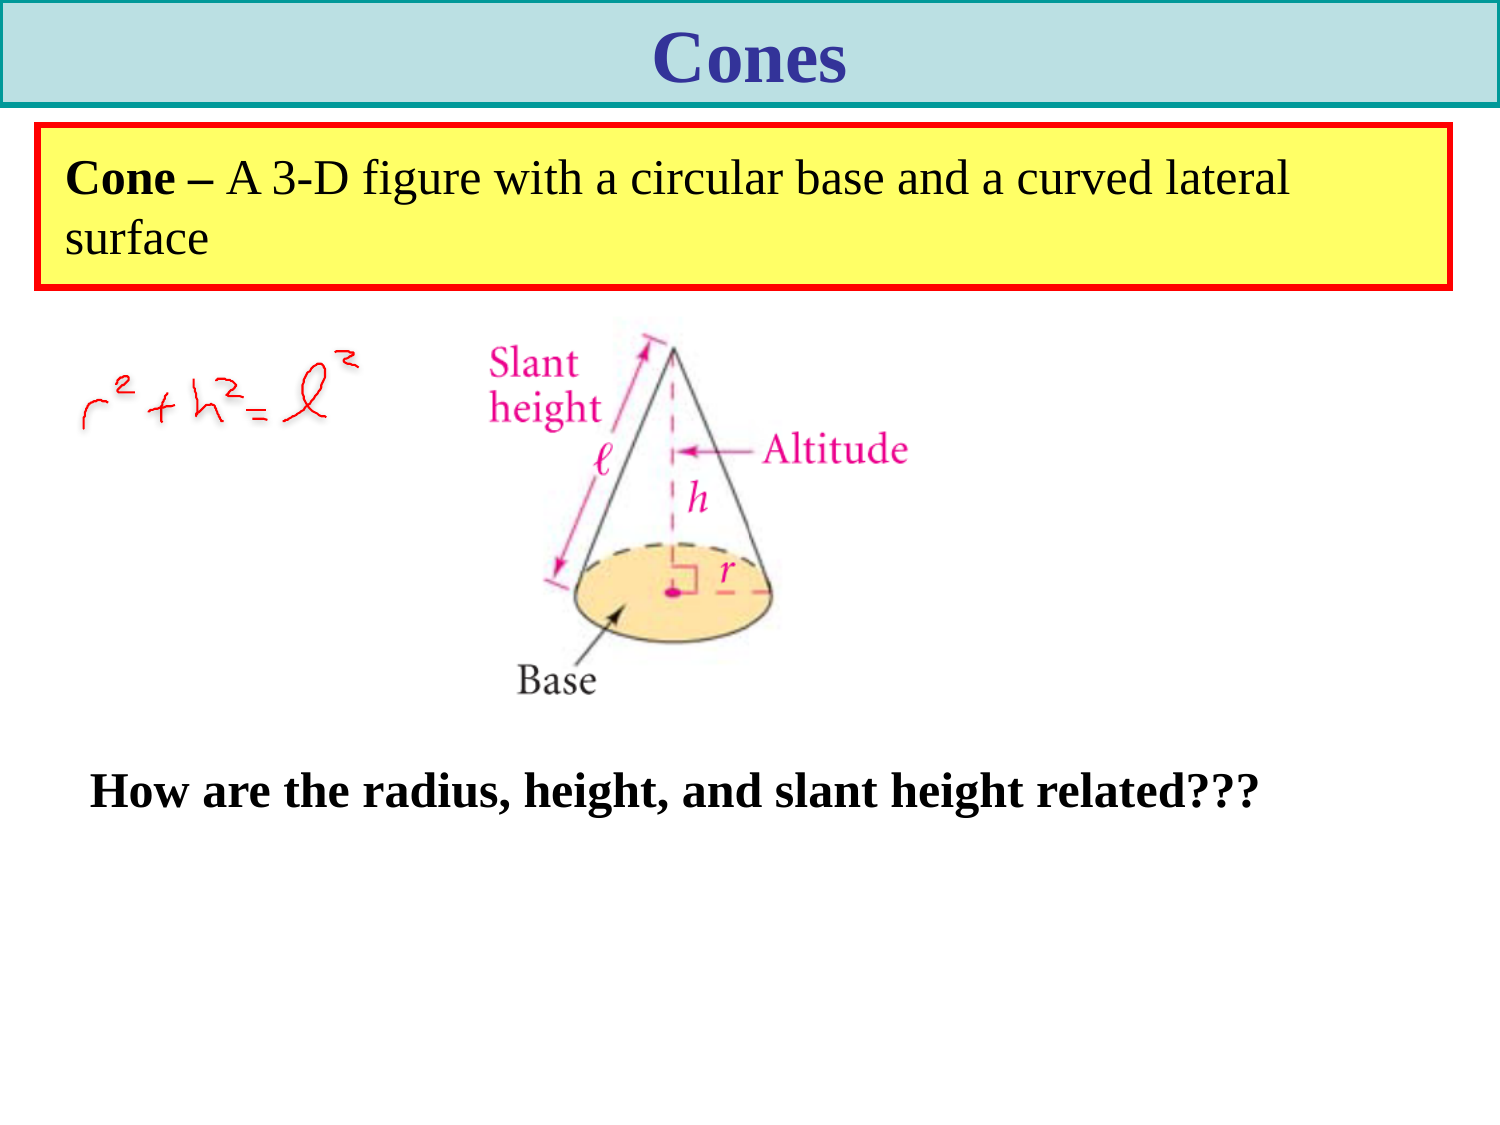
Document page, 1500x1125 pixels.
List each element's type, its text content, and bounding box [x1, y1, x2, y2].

text_box [81, 397, 110, 431]
text_box [37, 124, 1450, 288]
text_box [246, 408, 267, 412]
text_box [146, 403, 176, 414]
text_box [214, 376, 245, 400]
text_box [191, 378, 224, 424]
text_box How are the radius, height, and slant height related??? [74, 749, 1350, 825]
text_box [282, 361, 328, 424]
text_box [252, 416, 269, 422]
text_box [114, 374, 135, 395]
text_box Cone – A 3-D figure with a circular base and a curved lateral surface [50, 137, 1450, 273]
text_box Cones [0, 0, 1500, 105]
picture [449, 262, 963, 744]
text_box [160, 392, 170, 404]
text_box [333, 349, 360, 370]
